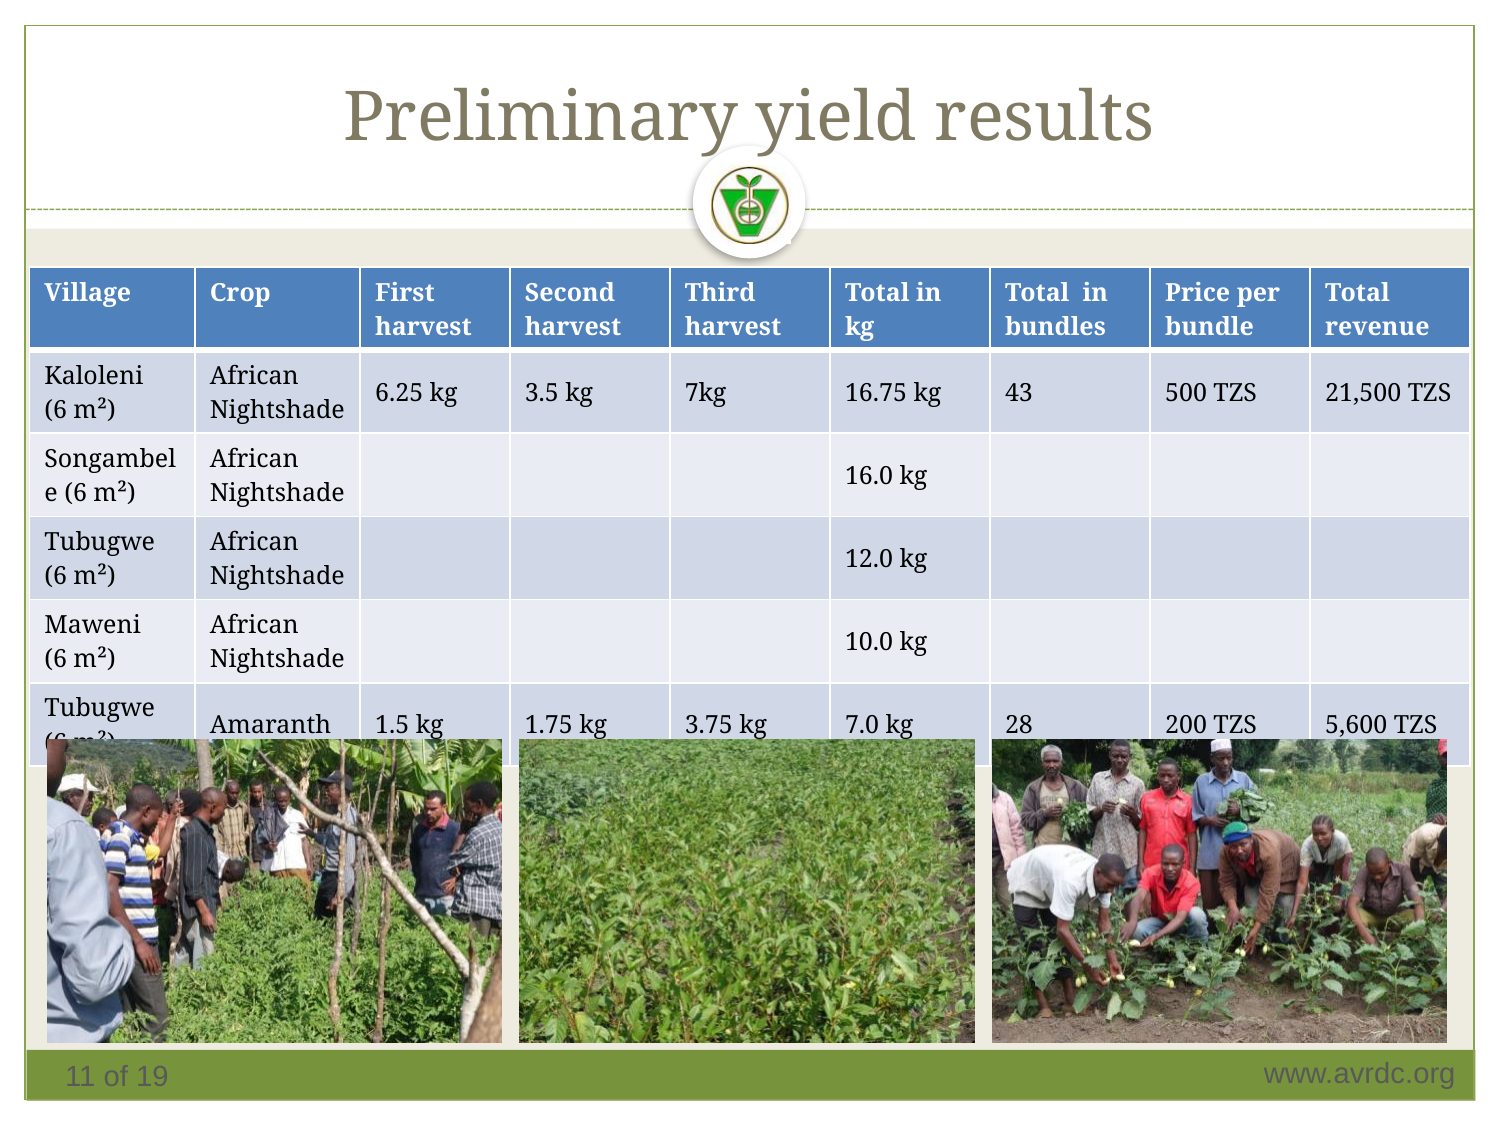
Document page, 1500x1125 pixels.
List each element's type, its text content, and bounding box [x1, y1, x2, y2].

table_cell Tubugwe (6 m²) [30, 684, 194, 765]
table_cell [511, 517, 669, 599]
table_header Price per bundle [1151, 268, 1309, 347]
table_cell 1.5 kg [361, 684, 509, 765]
picture [519, 739, 975, 1044]
table_cell [1151, 600, 1309, 682]
table_header Total in kg [831, 268, 989, 347]
table_header Second harvest [511, 268, 669, 347]
table_cell 21,500 TZS [1311, 353, 1469, 432]
picture [991, 739, 1448, 1044]
table_header First harvest [361, 268, 509, 347]
table_cell [671, 434, 829, 516]
table_cell 1.75 kg [511, 684, 669, 765]
table_cell 10.0 kg [831, 600, 989, 682]
table_cell African Nightshade [196, 353, 359, 432]
table_cell Tubugwe (6 m²) [30, 517, 194, 599]
table_cell [511, 434, 669, 516]
table_header Third harvest [671, 268, 829, 347]
table_cell [671, 517, 829, 599]
table_cell African Nightshade [196, 517, 359, 599]
table_cell [991, 517, 1149, 599]
table_cell Maweni (6 m²) [30, 600, 194, 682]
table_header Total in bundles [991, 268, 1149, 347]
table_header Total revenue [1311, 268, 1469, 347]
table_cell [1311, 600, 1469, 682]
table_cell 6.25 kg [361, 353, 509, 432]
table_cell [361, 434, 509, 516]
table_cell Songambele (6 m²) [30, 434, 194, 516]
table_cell 500 TZS [1151, 353, 1309, 432]
table_cell [511, 600, 669, 682]
table_cell [991, 434, 1149, 516]
table_cell 12.0 kg [831, 517, 989, 599]
table_cell 43 [991, 353, 1149, 432]
table_cell 7kg [671, 353, 829, 432]
table_cell 3.75 kg [671, 684, 829, 736]
table_cell 200 TZS [1151, 684, 1309, 736]
table_cell [671, 600, 829, 682]
table_cell 5,600 TZS [1311, 684, 1469, 765]
table_cell 3.5 kg [511, 353, 669, 432]
table_cell 16.75 kg [831, 353, 989, 432]
table_header Village [30, 268, 194, 347]
table_cell [991, 600, 1149, 682]
table_cell Kaloleni (6 m²) [30, 353, 194, 432]
table_cell [1311, 517, 1469, 599]
table_cell [1151, 434, 1309, 516]
table_cell [361, 517, 509, 599]
table_cell African Nightshade [196, 434, 359, 516]
table_cell Amaranth [196, 684, 359, 736]
table_cell [1151, 517, 1309, 599]
title Preliminary yield results [49, 37, 1450, 162]
table_cell [361, 600, 509, 682]
table_cell 7.0 kg [831, 684, 989, 765]
table_cell [1311, 434, 1469, 516]
table_cell 28 [991, 684, 1149, 738]
table_cell African Nightshade [196, 600, 359, 682]
picture [46, 739, 503, 1044]
picture [711, 165, 791, 244]
table_cell 16.0 kg [831, 434, 989, 516]
table_header Crop [196, 268, 359, 347]
slide_number 11 of 19 [50, 1053, 450, 1100]
